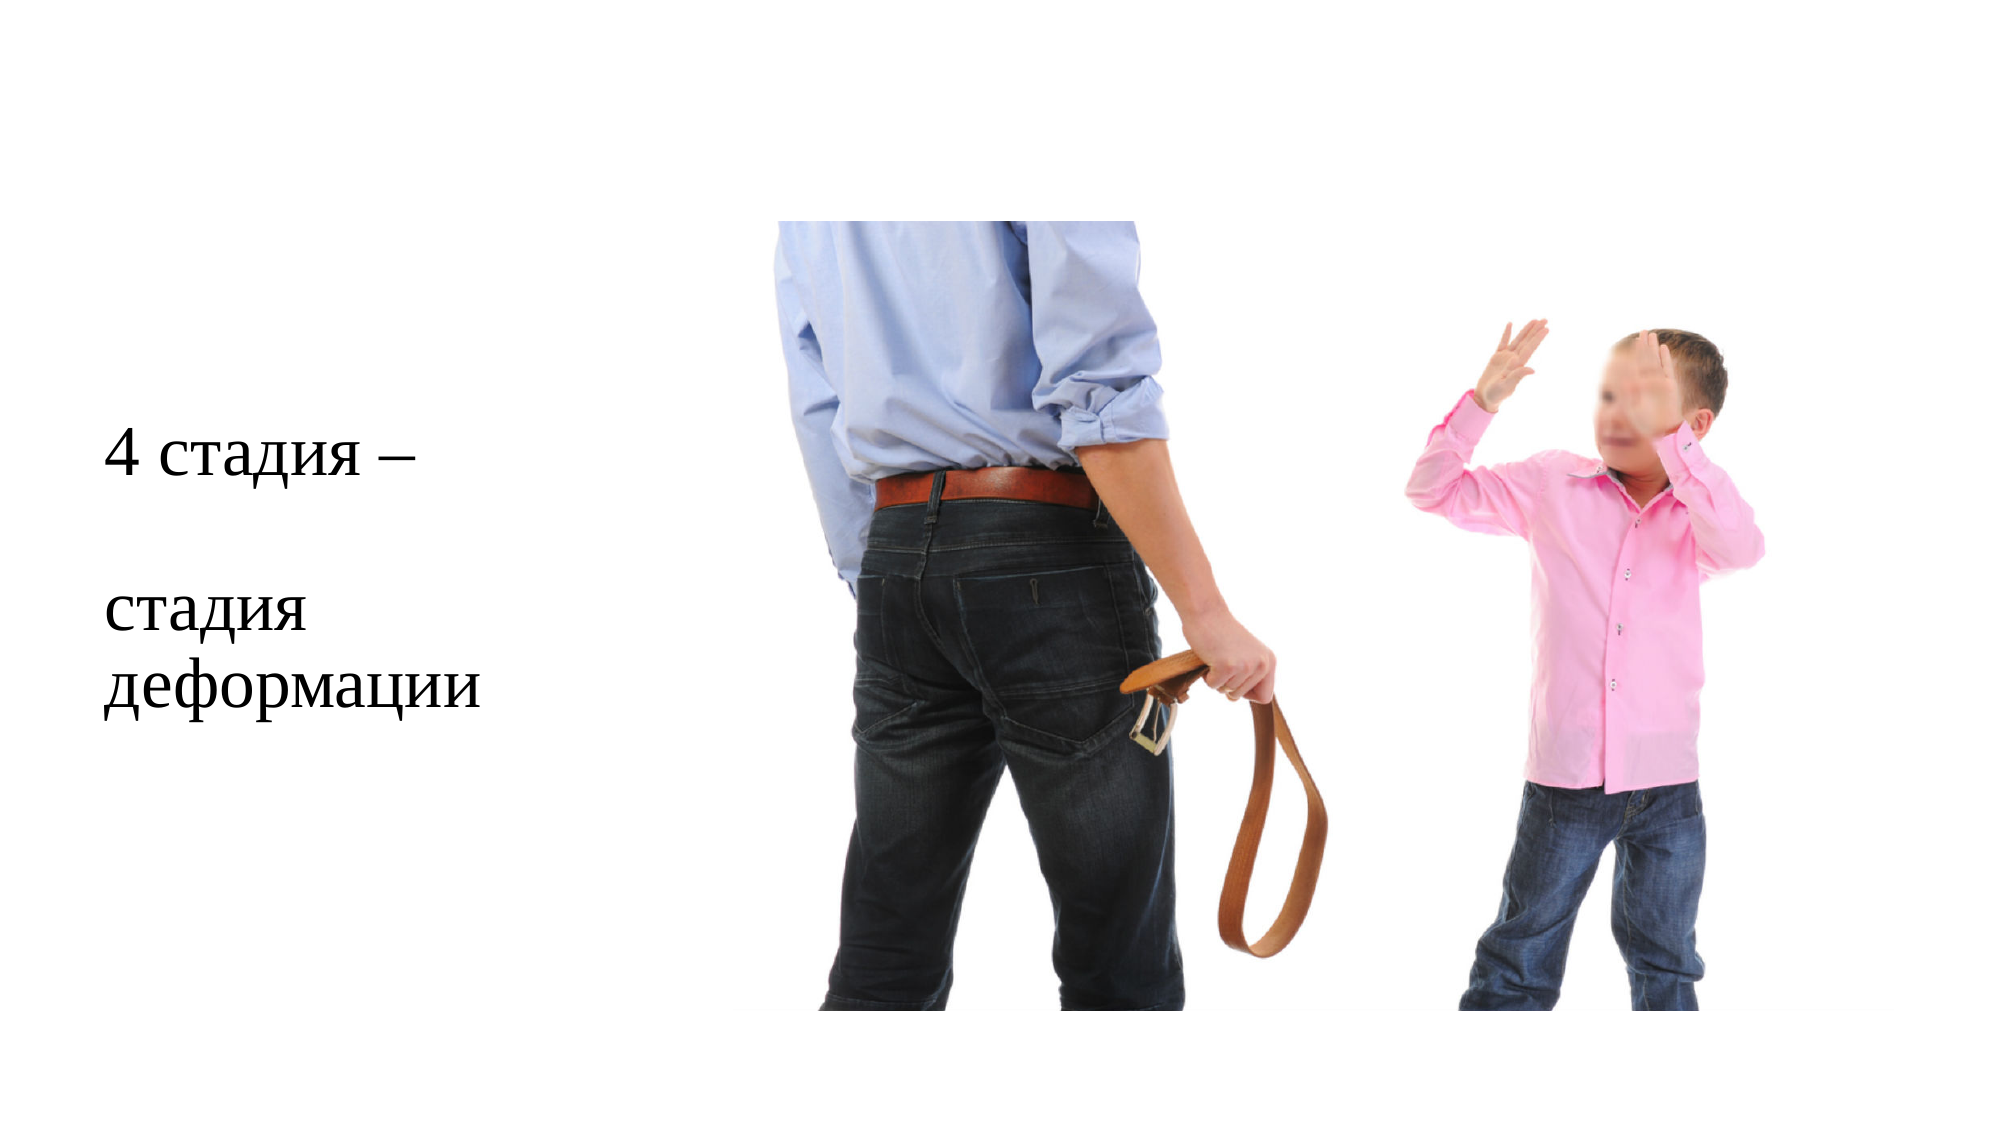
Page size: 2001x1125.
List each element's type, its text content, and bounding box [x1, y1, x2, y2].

title 4 стадия – стадия деформации [89, 405, 701, 732]
picture [733, 221, 1894, 1011]
